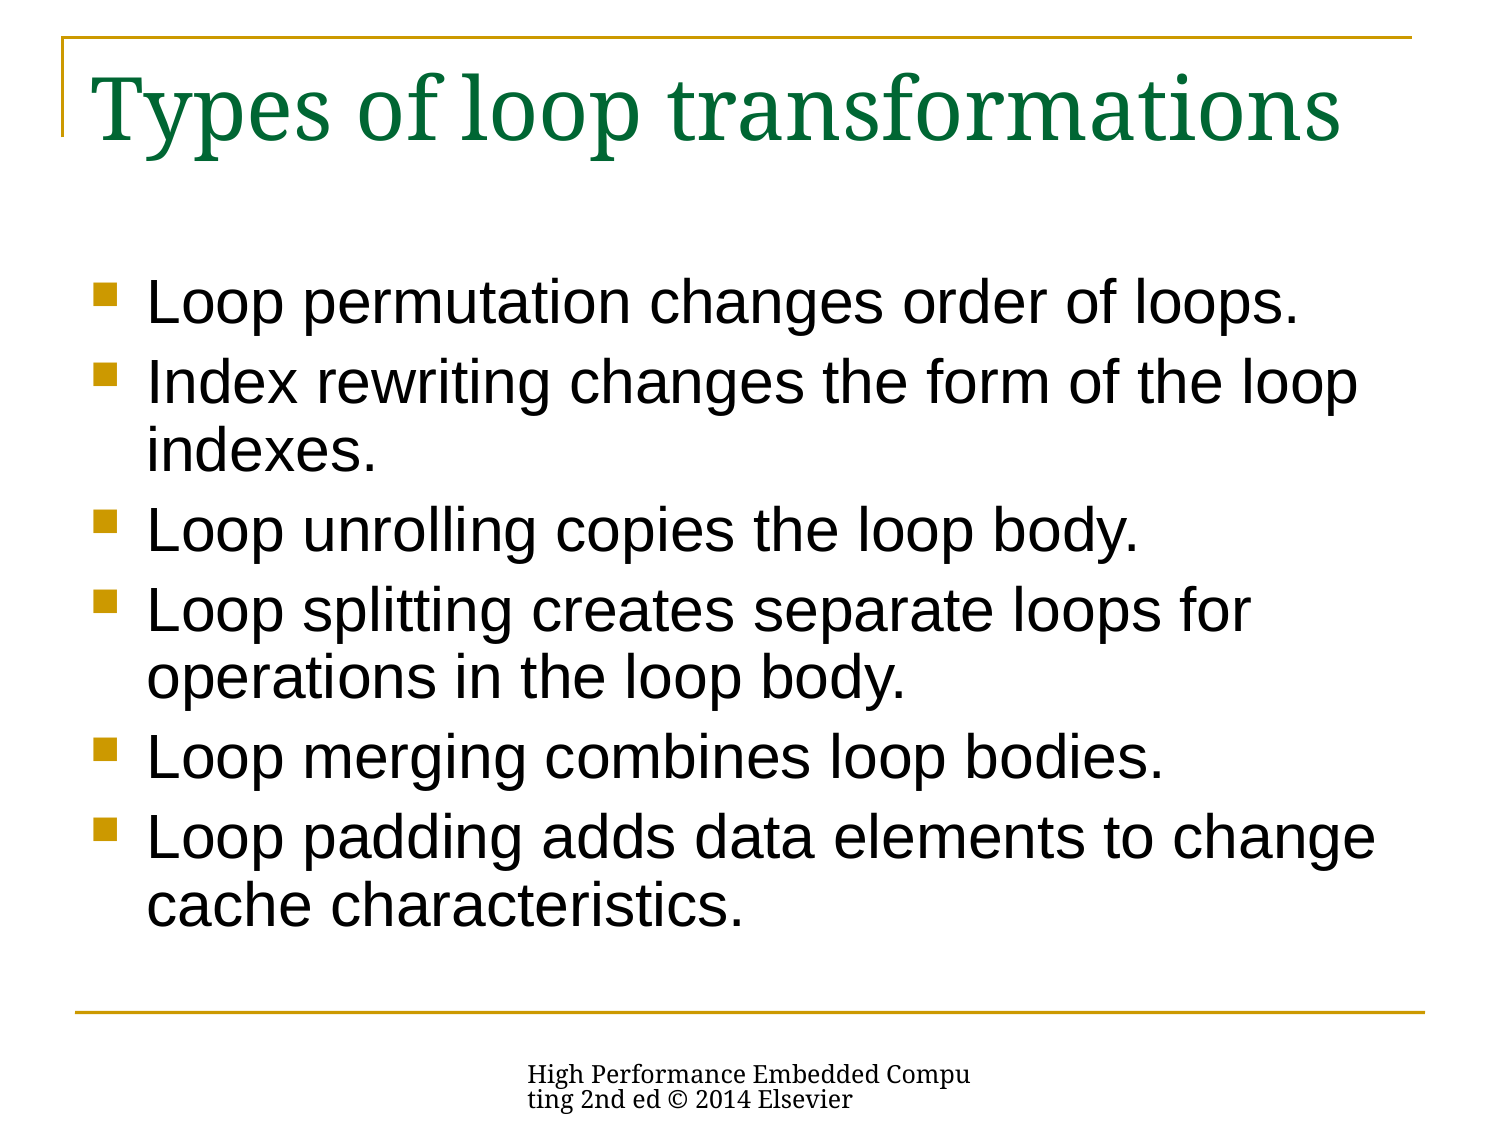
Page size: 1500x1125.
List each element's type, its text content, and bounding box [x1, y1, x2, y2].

footer High Performance Embedded Computing 2nd ed © 2014 Elsevier [512, 1025, 988, 1100]
title Types of loop transformations [75, 45, 1425, 233]
list Loop permutation changes order of loops. Index rewriting changes the form of the loop indexes. Loop unrolling copies the loop body. Loop splitting creates separate loops for operations in the loop body. Loop merging combines loop bodies. Loop padding adds data elements to change cache characteristics. [75, 262, 1425, 1006]
